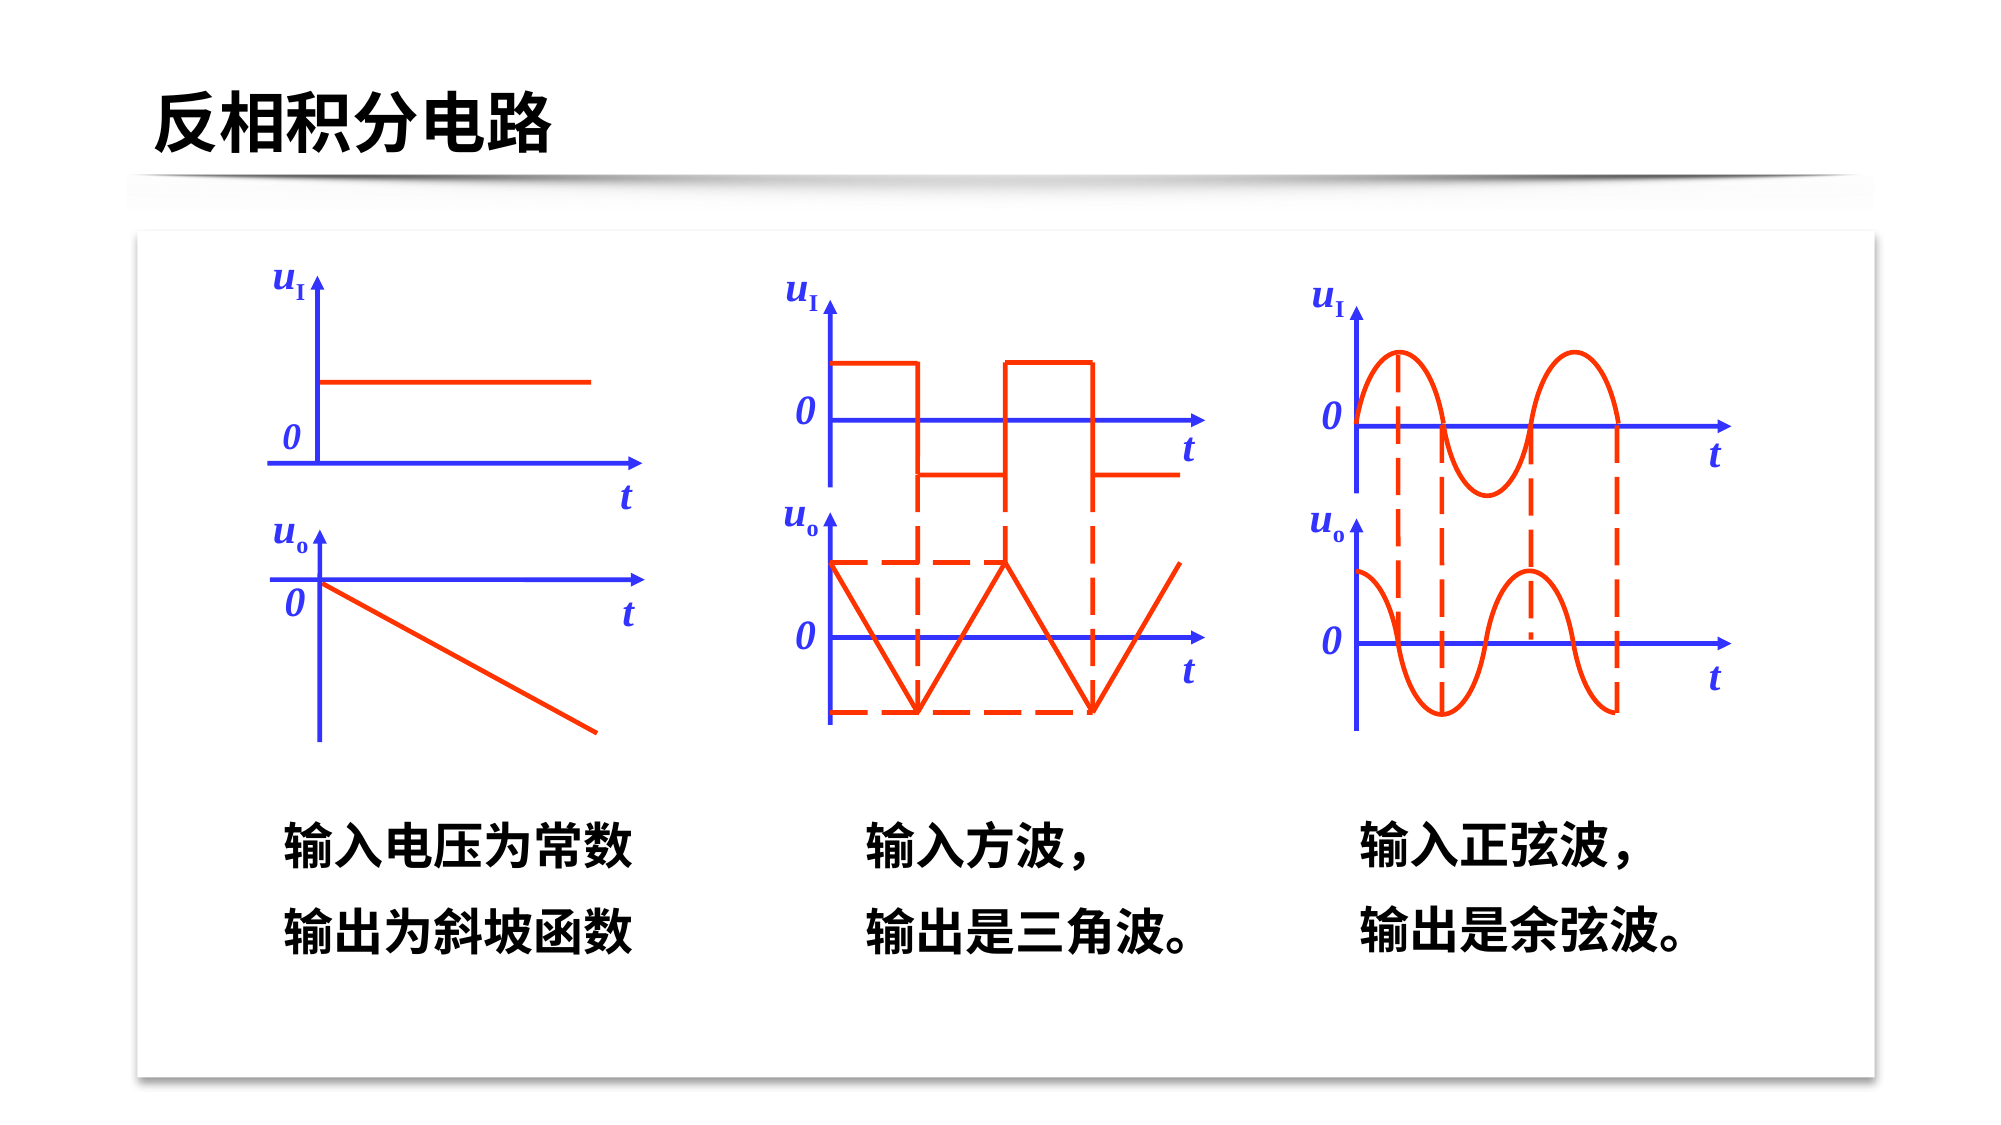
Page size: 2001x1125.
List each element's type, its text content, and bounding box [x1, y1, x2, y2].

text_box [1293, 483, 1736, 731]
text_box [770, 252, 1210, 477]
title 反相积分电路 [137, 77, 1863, 175]
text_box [1093, 562, 1181, 713]
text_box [257, 240, 647, 494]
text_box 输入正弦波， 输出是余弦波。 [1345, 805, 1700, 966]
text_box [767, 477, 1210, 725]
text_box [830, 361, 1181, 475]
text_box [1398, 355, 1617, 713]
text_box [1296, 258, 1736, 483]
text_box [917, 474, 1093, 713]
picture [127, 175, 1874, 211]
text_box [1354, 570, 1617, 715]
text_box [830, 562, 917, 713]
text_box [257, 494, 649, 743]
text_box 输入电压为常数 输出为斜坡函数 [268, 807, 683, 968]
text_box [1355, 351, 1619, 496]
text_box 输入方波， 输出是三角波。 [850, 807, 1205, 968]
